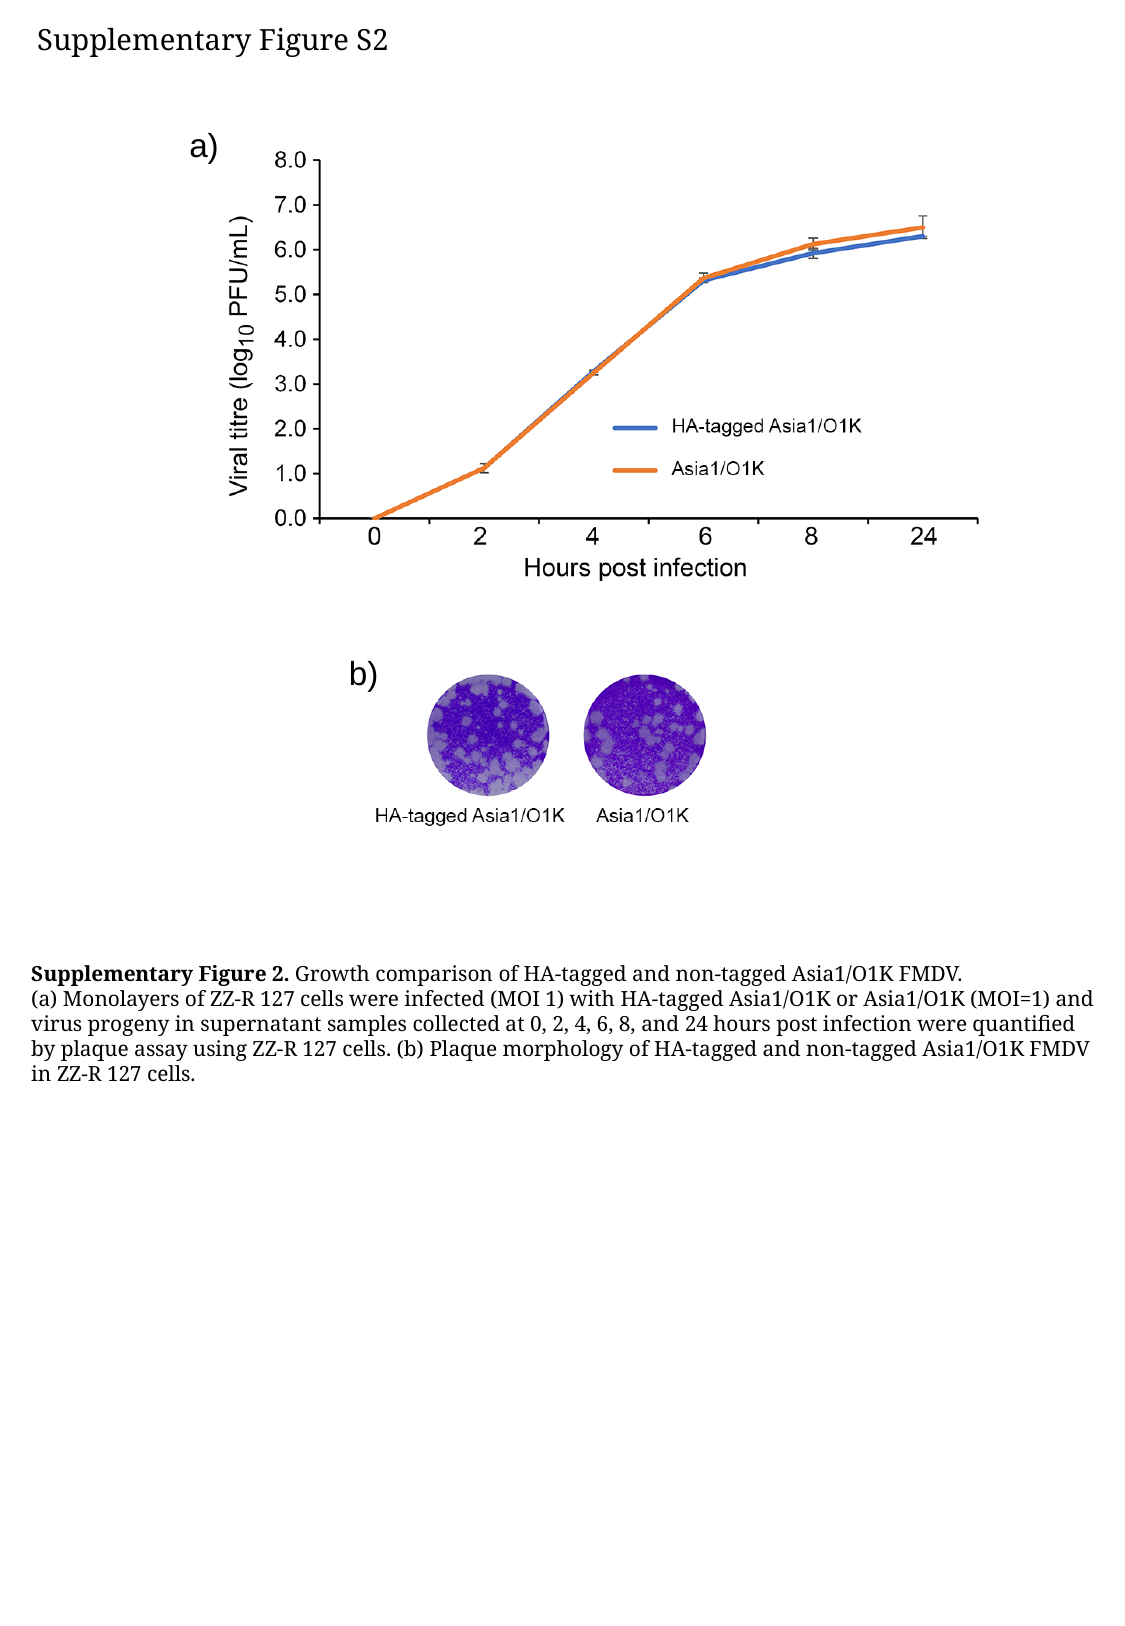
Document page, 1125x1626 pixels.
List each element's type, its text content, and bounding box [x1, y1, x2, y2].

text_box Supplementary Figure S2 [22, 14, 404, 64]
text_box Supplementary Figure 2. Growth comparison of HA-tagged and non-tagged Asia1/O1K FMDV. (a) Monolayers of ZZ-R 127 cells were infected (MOI 1) with HA-tagged Asia1/O1K or Asia1/O1K (MOI=1) and virus progeny in supernatant samples collected at 0, 2, 4, 6, 8, and 24 hours post infection were quantified by plaque assay using ZZ-R 127 cells. (b) Plaque morphology of HA-tagged and non-tagged Asia1/O1K FMDV in ZZ-R 127 cells. [16, 952, 1109, 1093]
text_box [174, 116, 989, 846]
